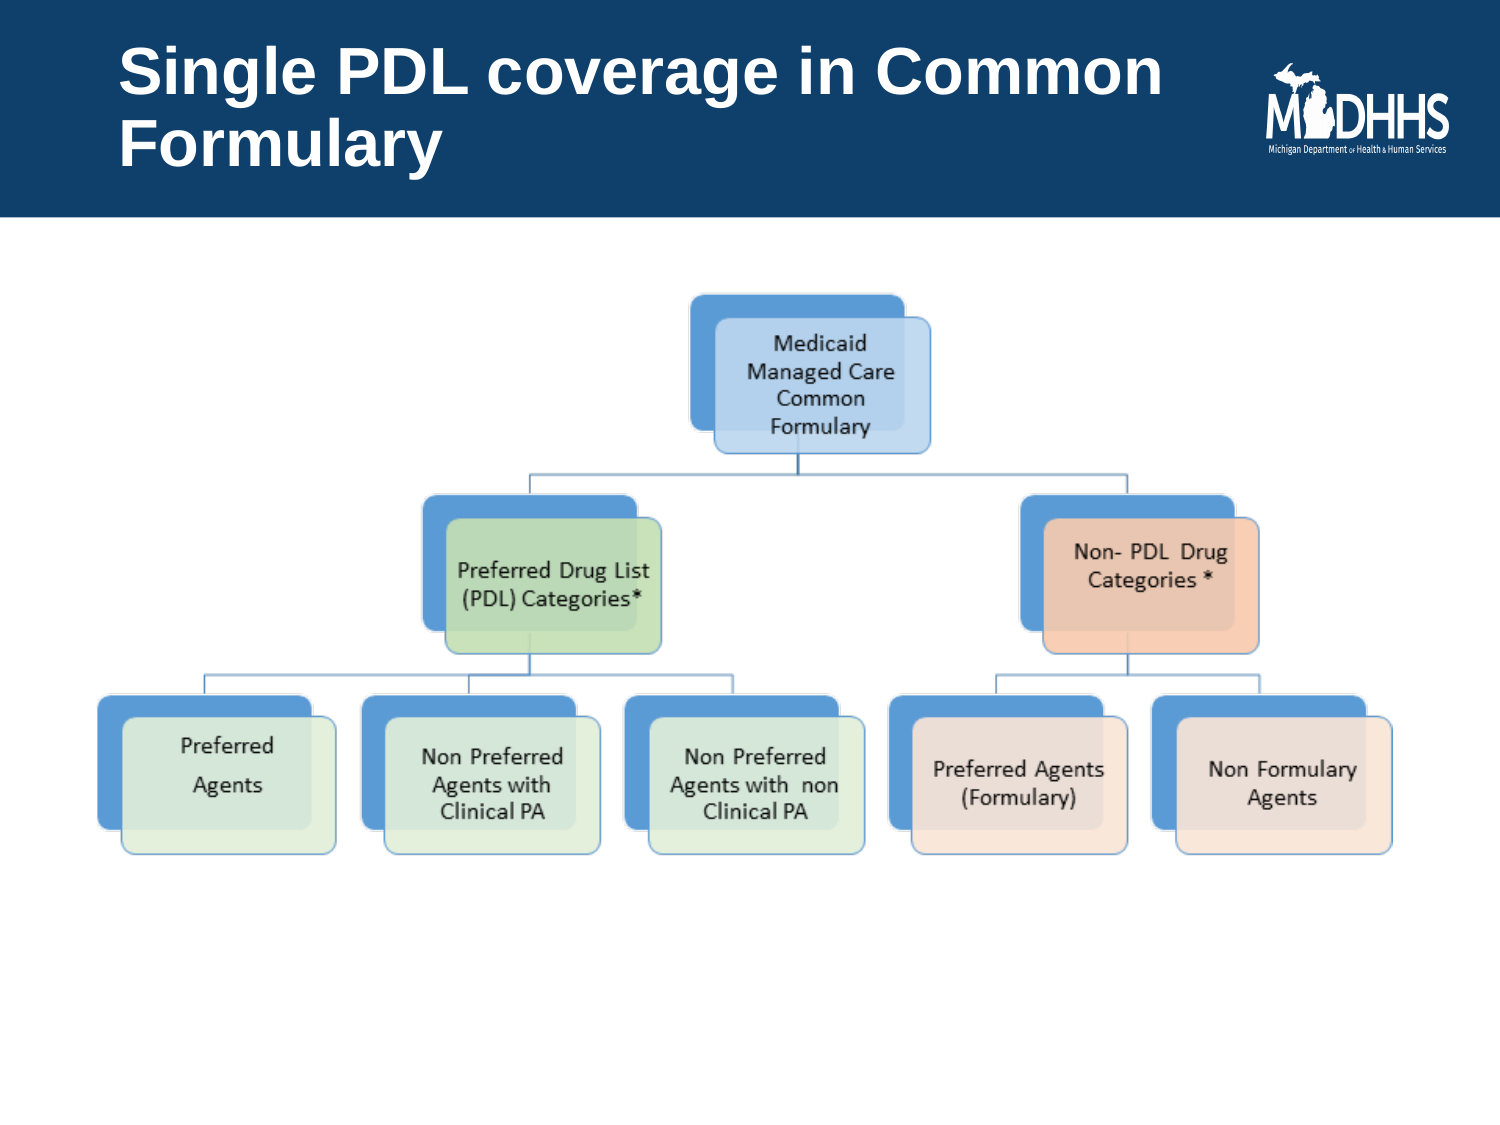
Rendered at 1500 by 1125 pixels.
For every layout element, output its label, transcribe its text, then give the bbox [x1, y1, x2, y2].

title Single PDL coverage in Common Formulary [103, 0, 1216, 218]
picture [96, 262, 1393, 885]
picture [1266, 63, 1449, 155]
